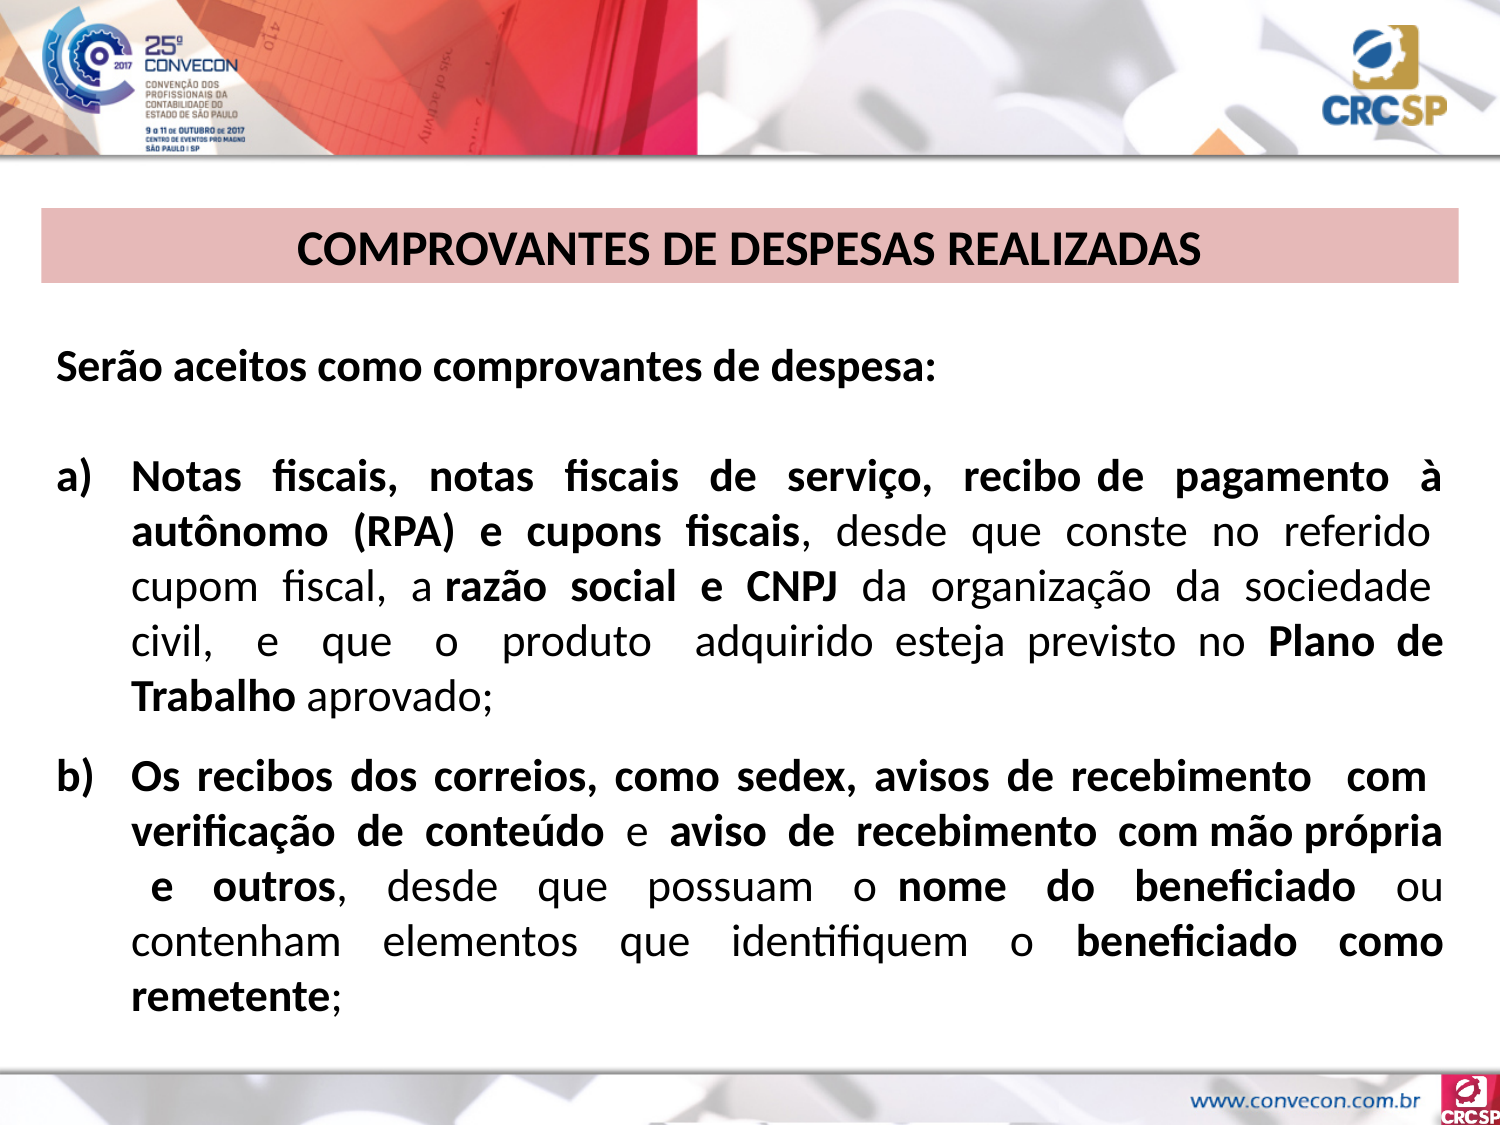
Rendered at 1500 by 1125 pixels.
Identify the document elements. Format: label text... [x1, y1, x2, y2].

picture [0, 0, 1500, 1125]
text_box COMPROVANTES DE DESPESAS REALIZADAS [41, 208, 1459, 283]
text_box [29, 326, 1471, 401]
text_box Serão aceitos como comprovantes de despesa: Notas fiscais, notas fiscais de serviço, recibo de pagamento à autônomo (RPA) e cupons fiscais, desde que conste no referido cupom fiscal, a razão social e CNPJ da organização da sociedade civil, e que o produto adquirido esteja previsto no Plano de Trabalho aprovado; Os recibos dos correios, como sedex, avisos de recebimento com verificação de conteúdo e aviso de recebimento com mão própria e outros, desde que possuam o nome do beneficiado ou contenham elementos que identifiquem o beneficiado como remetente; [41, 327, 1459, 1028]
